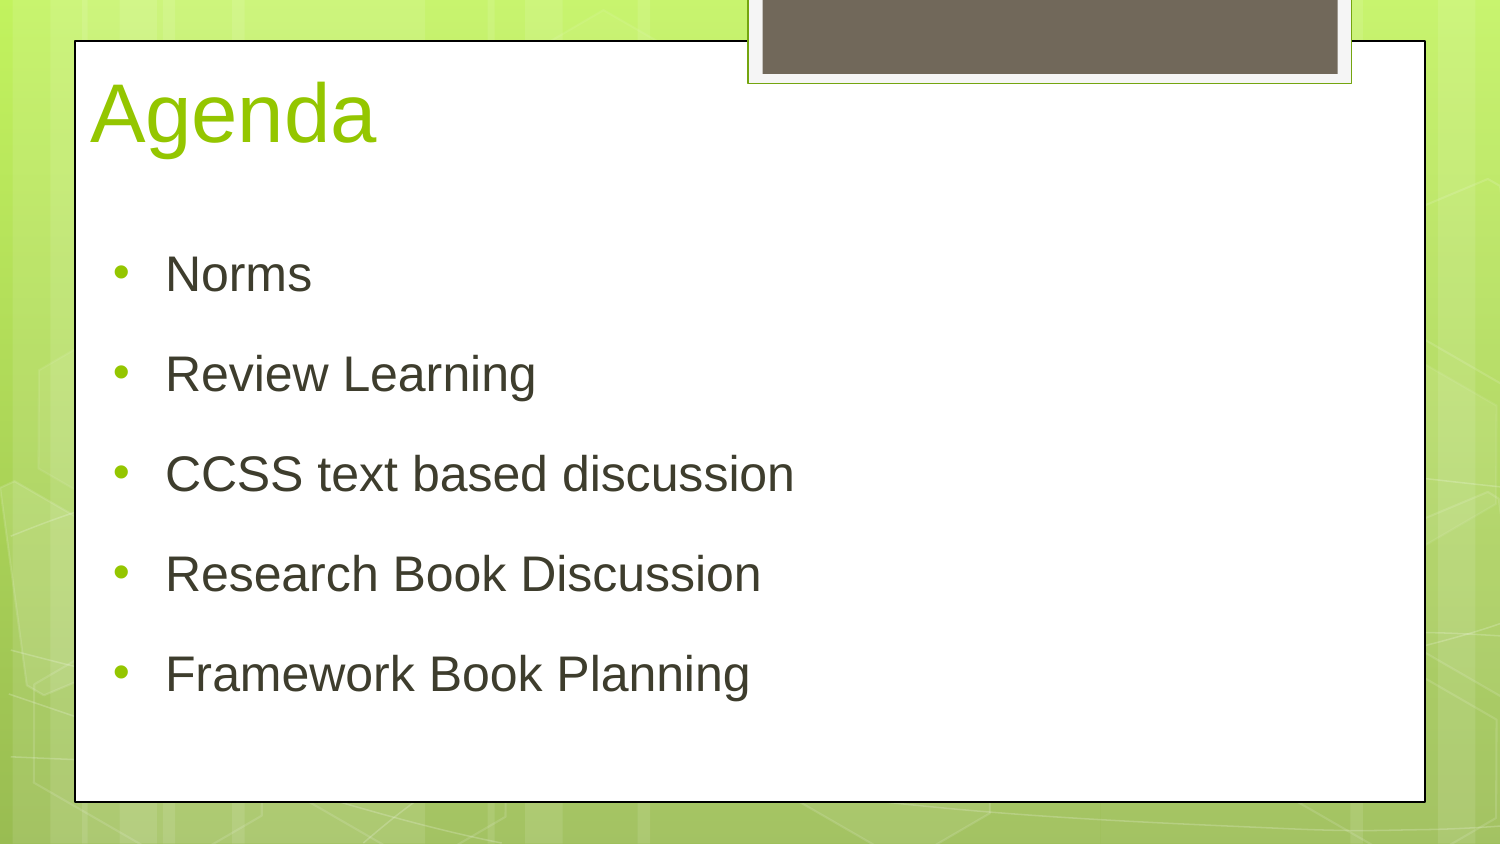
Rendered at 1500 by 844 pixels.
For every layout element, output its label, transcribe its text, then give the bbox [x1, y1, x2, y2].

list Norms Review Learning CCSS text based discussion Research Book Discussion Framework Book Planning [75, 196, 1425, 808]
title Agenda [75, 33, 1425, 175]
